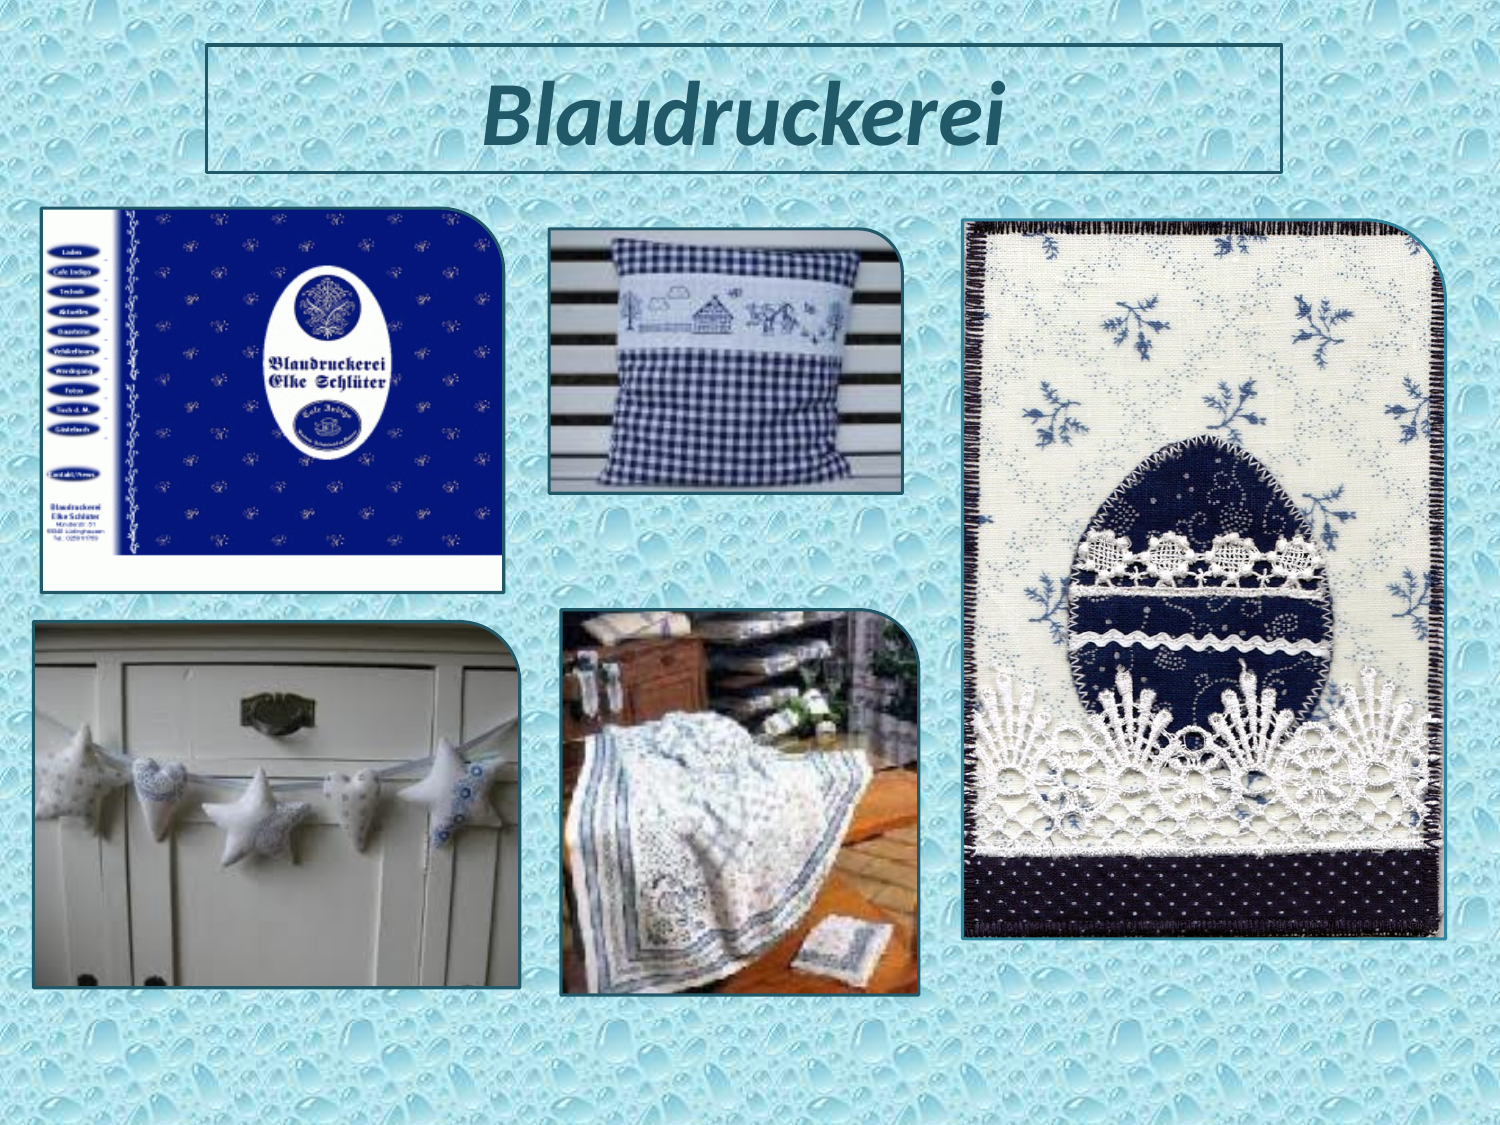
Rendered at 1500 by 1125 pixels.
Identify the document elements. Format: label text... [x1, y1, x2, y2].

title Blaudruckerei [206, 45, 1282, 173]
picture [0, 0, 1500, 1125]
